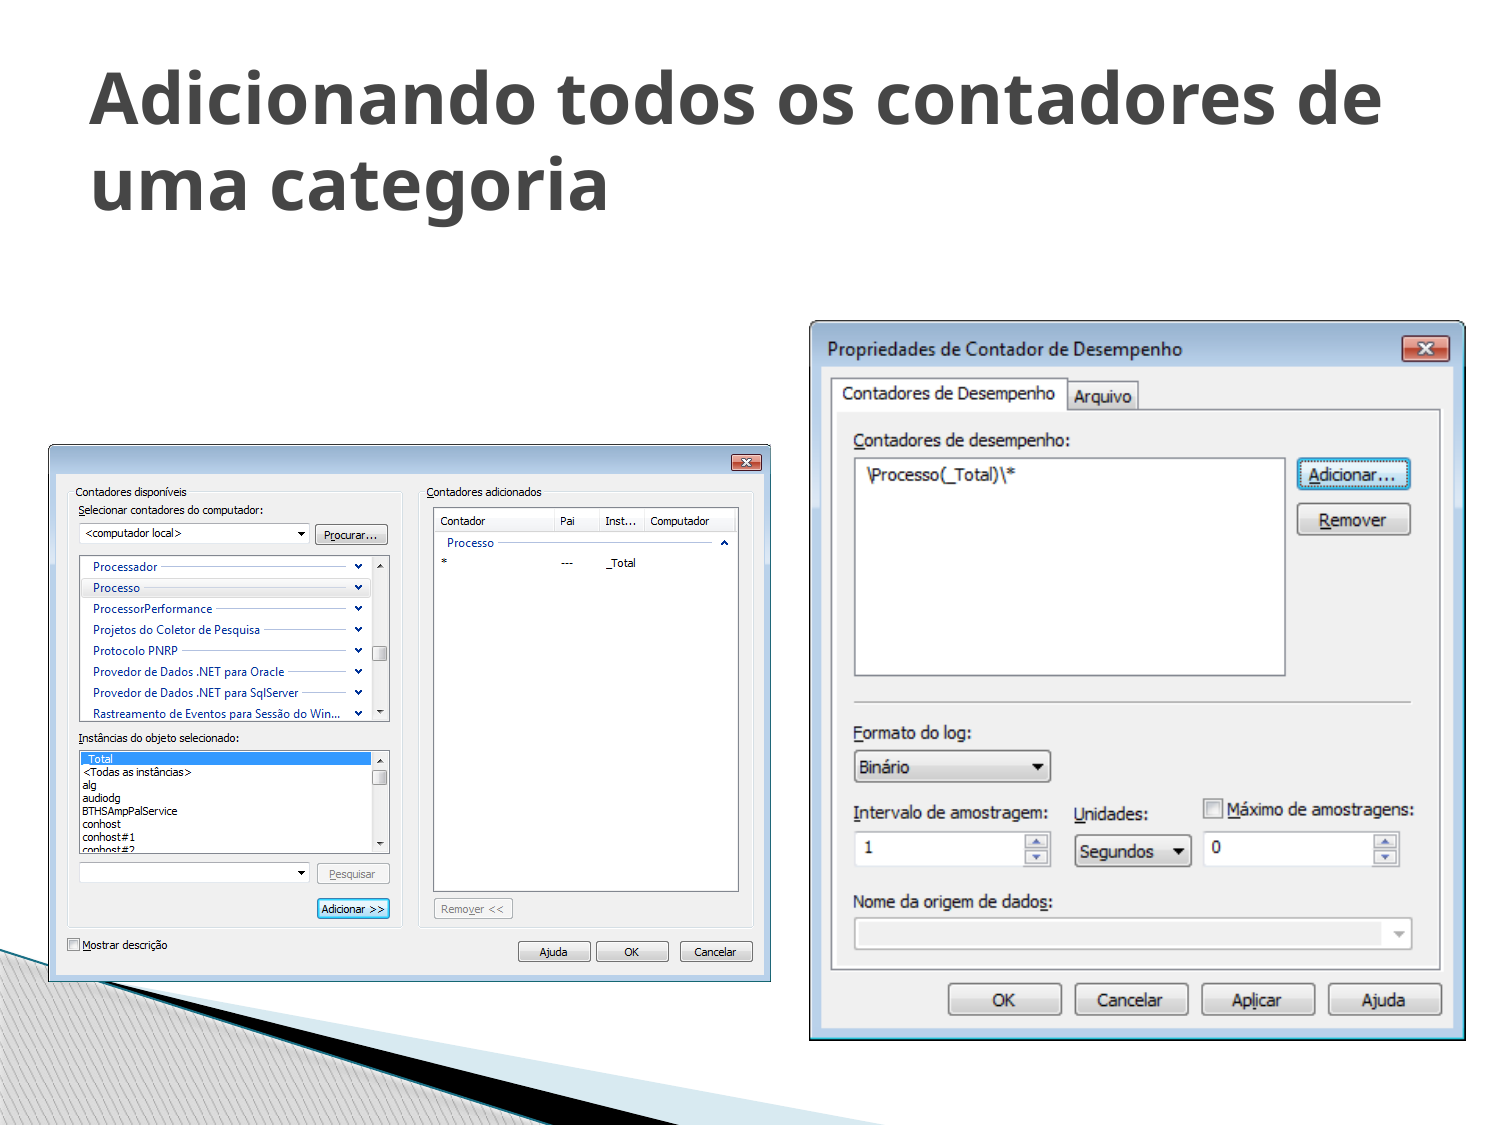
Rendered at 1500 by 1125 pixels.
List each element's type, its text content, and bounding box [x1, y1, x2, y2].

title Adicionando todos os contadores de uma categoria [75, 45, 1425, 233]
picture [808, 320, 1466, 1042]
picture [47, 444, 771, 983]
